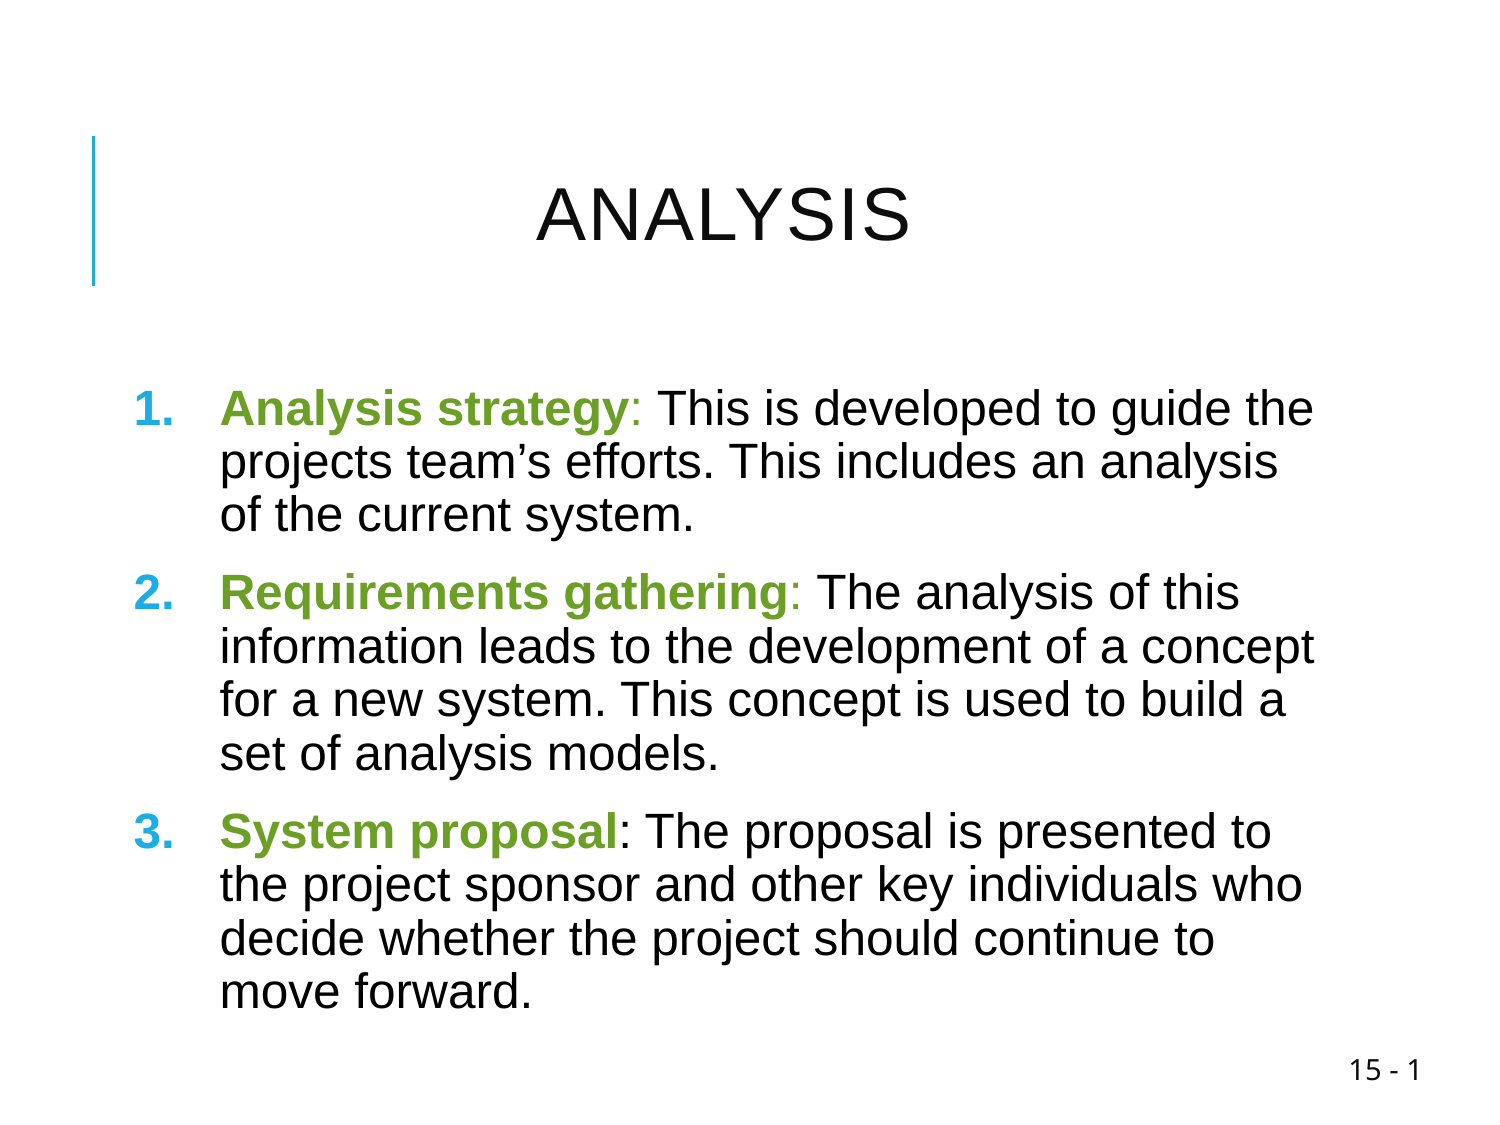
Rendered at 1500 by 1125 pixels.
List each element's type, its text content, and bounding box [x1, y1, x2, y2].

title Analysis [126, 96, 1322, 342]
slide_number 1 - 15 [1333, 1061, 1454, 1107]
list Analysis strategy: This is developed to guide the projects team’s efforts. This includes an analysis of the current system. Requirements gathering: The analysis of this information leads to the development of a concept for a new system. This concept is used to build a set of analysis models. System proposal: The proposal is presented to the project sponsor and other key individuals who decide whether the project should continue to move forward. [126, 375, 1322, 1035]
